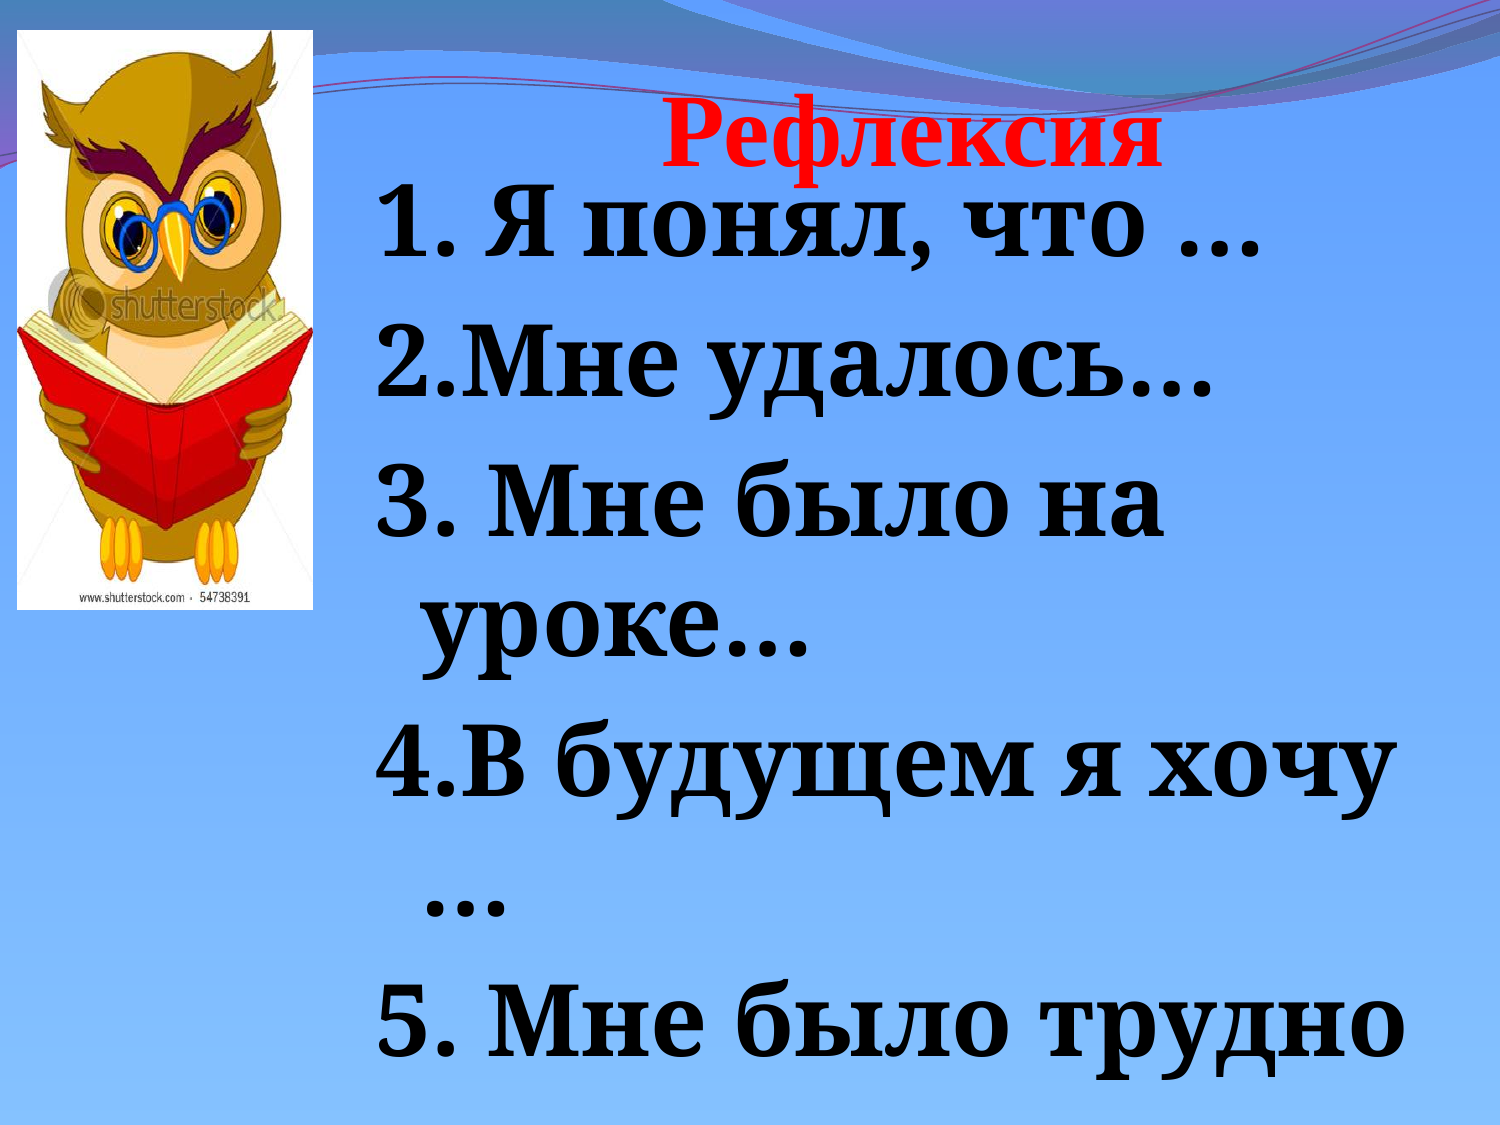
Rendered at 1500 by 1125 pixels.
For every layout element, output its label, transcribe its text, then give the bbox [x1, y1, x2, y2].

text_box [103, 780, 1482, 976]
title Рефлексия [609, 0, 1500, 188]
picture [17, 30, 314, 610]
list 1. Я понял, что … 2.Мне удалось… 3. Мне было на уроке… 4.В будущем я хочу … 5. Мне было трудно … [360, 149, 1465, 780]
